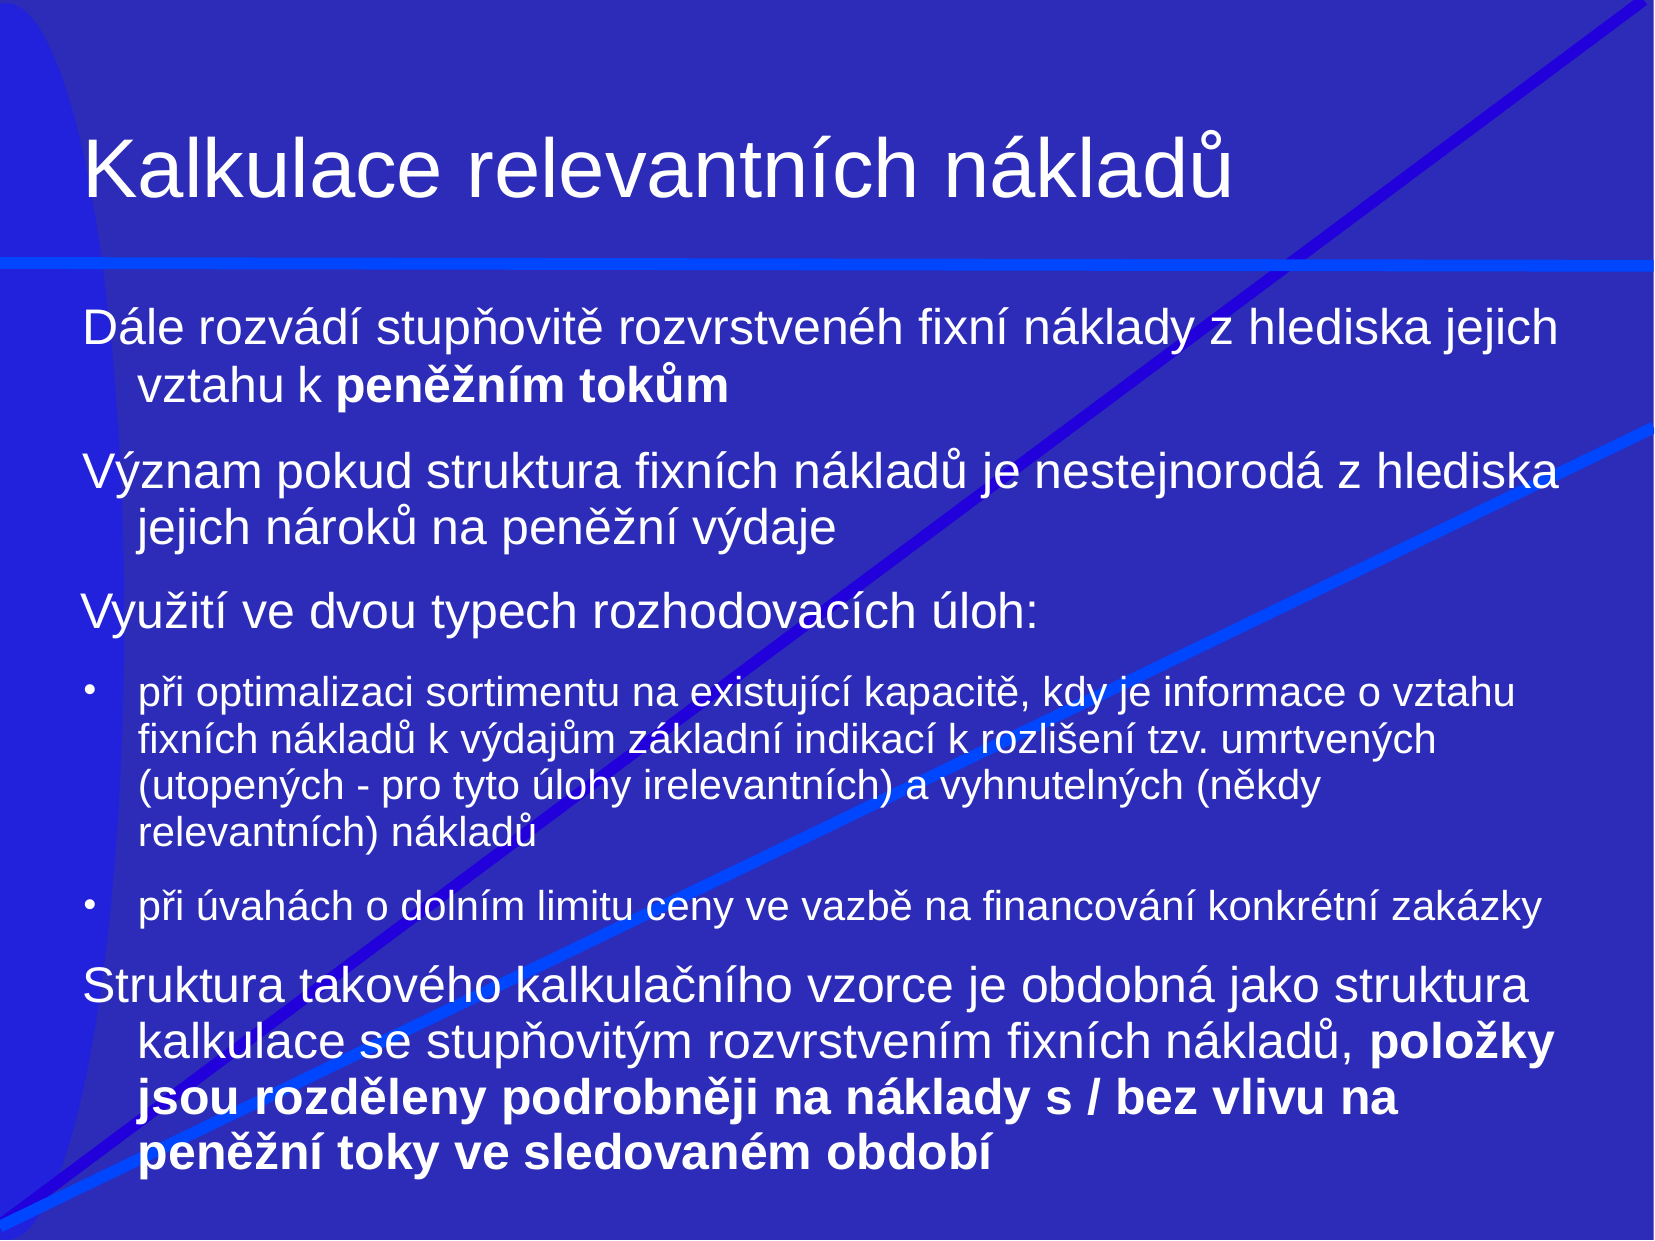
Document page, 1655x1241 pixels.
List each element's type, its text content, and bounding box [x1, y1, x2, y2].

title Kalkulace relevantních nákladů [80, 69, 1574, 321]
text_box Dále rozvádí stupňovitě rozvrstvenéh fixní náklady z hlediska jejich vztahu k peněžním tokům Význam pokud struktura fixních nákladů je nestejnorodá z hlediska jejich nároků na peněžní výdaje Využití ve dvou typech rozhodovacích úloh: při optimalizaci sortimentu na existující kapacitě, kdy je informace o vztahu fixních nákladů k výdajům základní indikací k rozlišení tzv. umrtvených (utopených - pro tyto úlohy irelevantních) a vyhnutelných (někdy relevantních) nákladů při úvahách o dolním limitu ceny ve vazbě na financování konkrétní zakázky Struktura takového kalkulačního vzorce je obdobná jako struktura kalkulace se stupňovitým rozvrstvením fixních nákladů, položky jsou rozděleny podrobněji na náklady s / bez vlivu na peněžní toky ve sledovaném období [80, 296, 1573, 1182]
